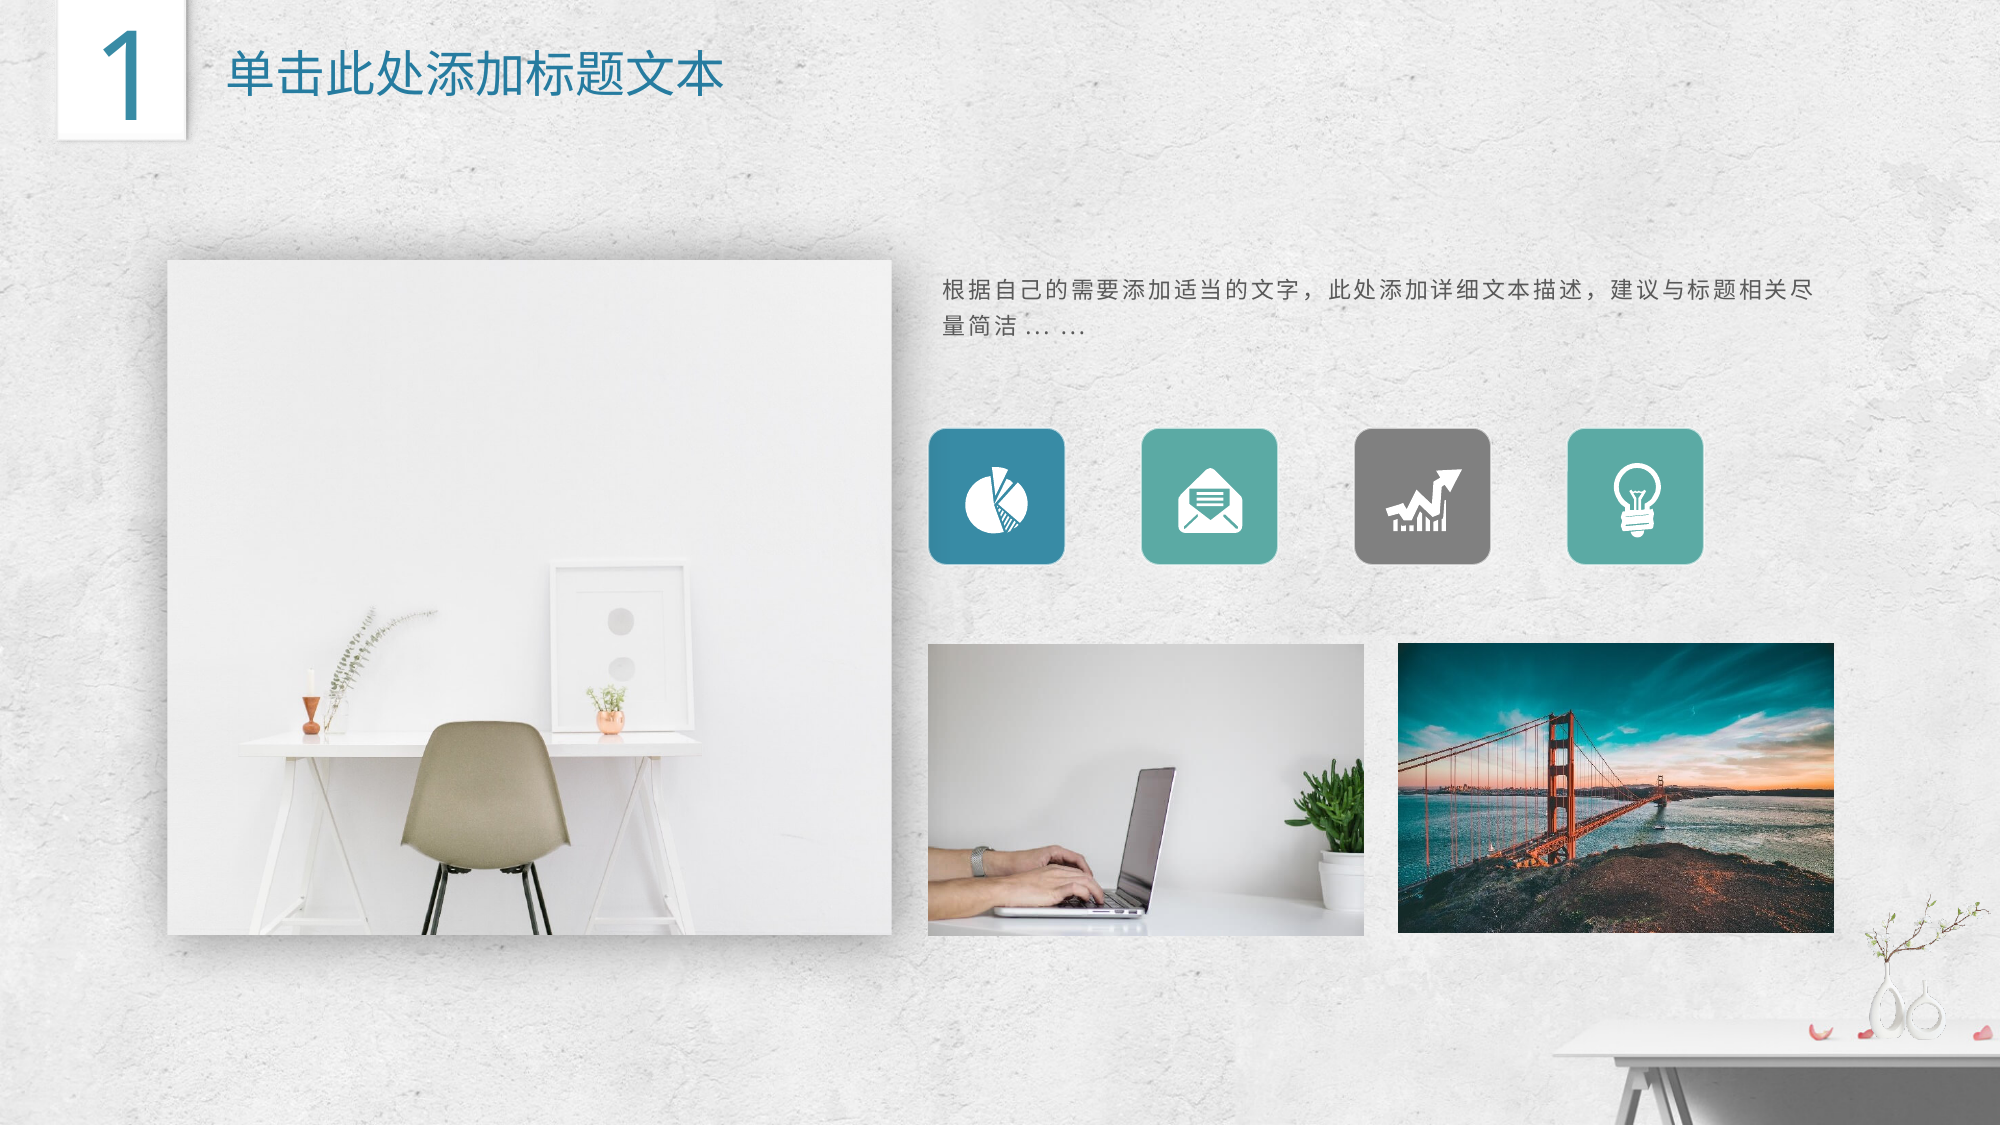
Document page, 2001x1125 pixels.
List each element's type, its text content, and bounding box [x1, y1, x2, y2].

text_box [935, 427, 1066, 566]
text_box [1409, 524, 1414, 532]
text_box [1441, 500, 1446, 532]
text_box [1353, 427, 1492, 566]
text_box [1566, 427, 1704, 566]
text_box 1 [77, 0, 179, 153]
text_box [1433, 519, 1439, 532]
text_box [1613, 462, 1661, 538]
text_box [1393, 519, 1398, 532]
text_box [1178, 468, 1243, 533]
text_box [1385, 469, 1463, 521]
text_box 单击此处添加标题文本 [210, 35, 924, 110]
text_box [1140, 427, 1279, 566]
text_box [1425, 516, 1430, 532]
picture [0, 0, 2000, 1125]
text_box [991, 467, 1009, 496]
text_box [1401, 524, 1406, 532]
text_box [1417, 511, 1423, 532]
text_box [965, 476, 1028, 534]
text_box 根据自己的需要添加适当的文字，此处添加详细文本描述，建议与标题相关尽量简洁... ... [928, 260, 1834, 347]
